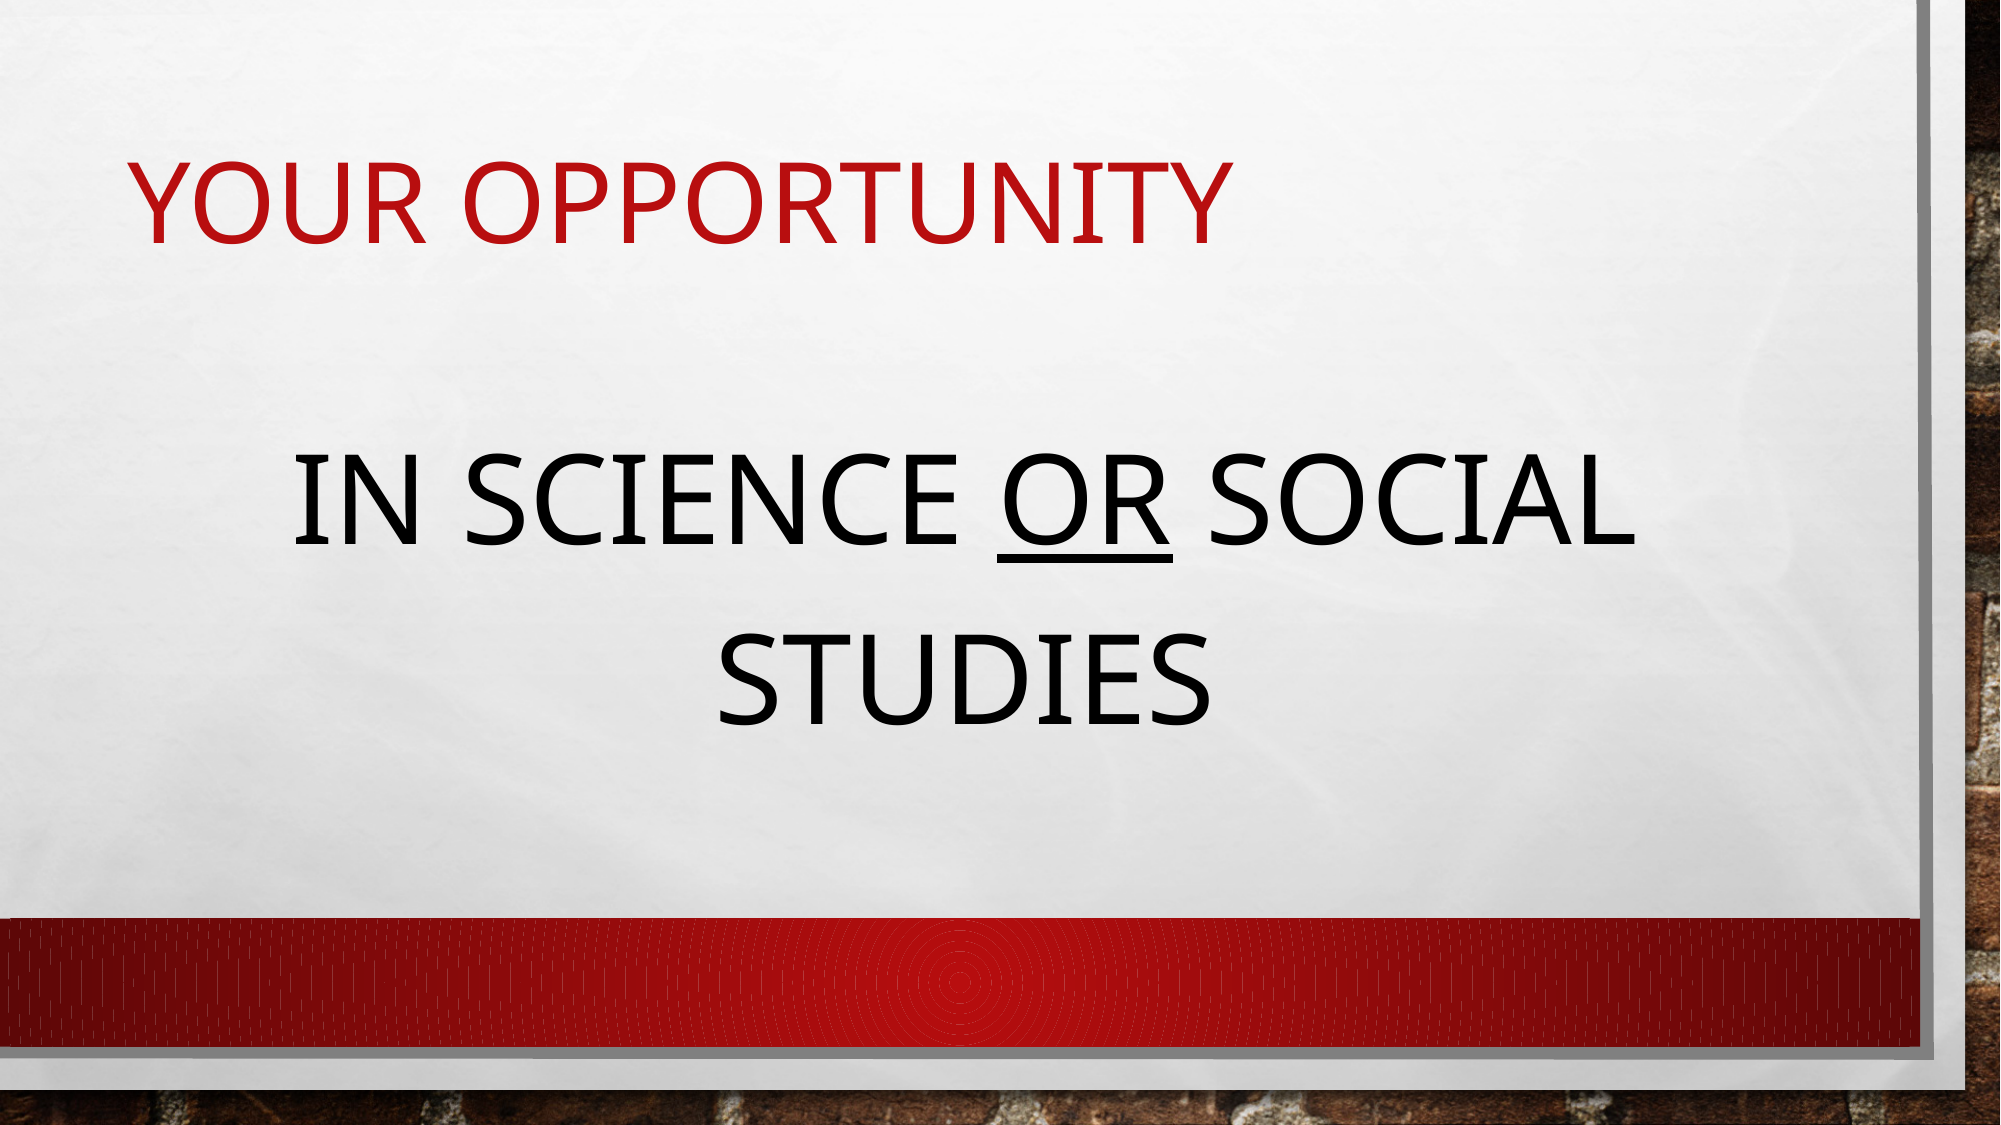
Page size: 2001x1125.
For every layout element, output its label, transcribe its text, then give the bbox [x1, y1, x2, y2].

list In Science or Social StUDIES [112, 338, 1818, 882]
title Your Opportunity [112, 112, 1818, 302]
picture [0, 0, 2000, 1125]
